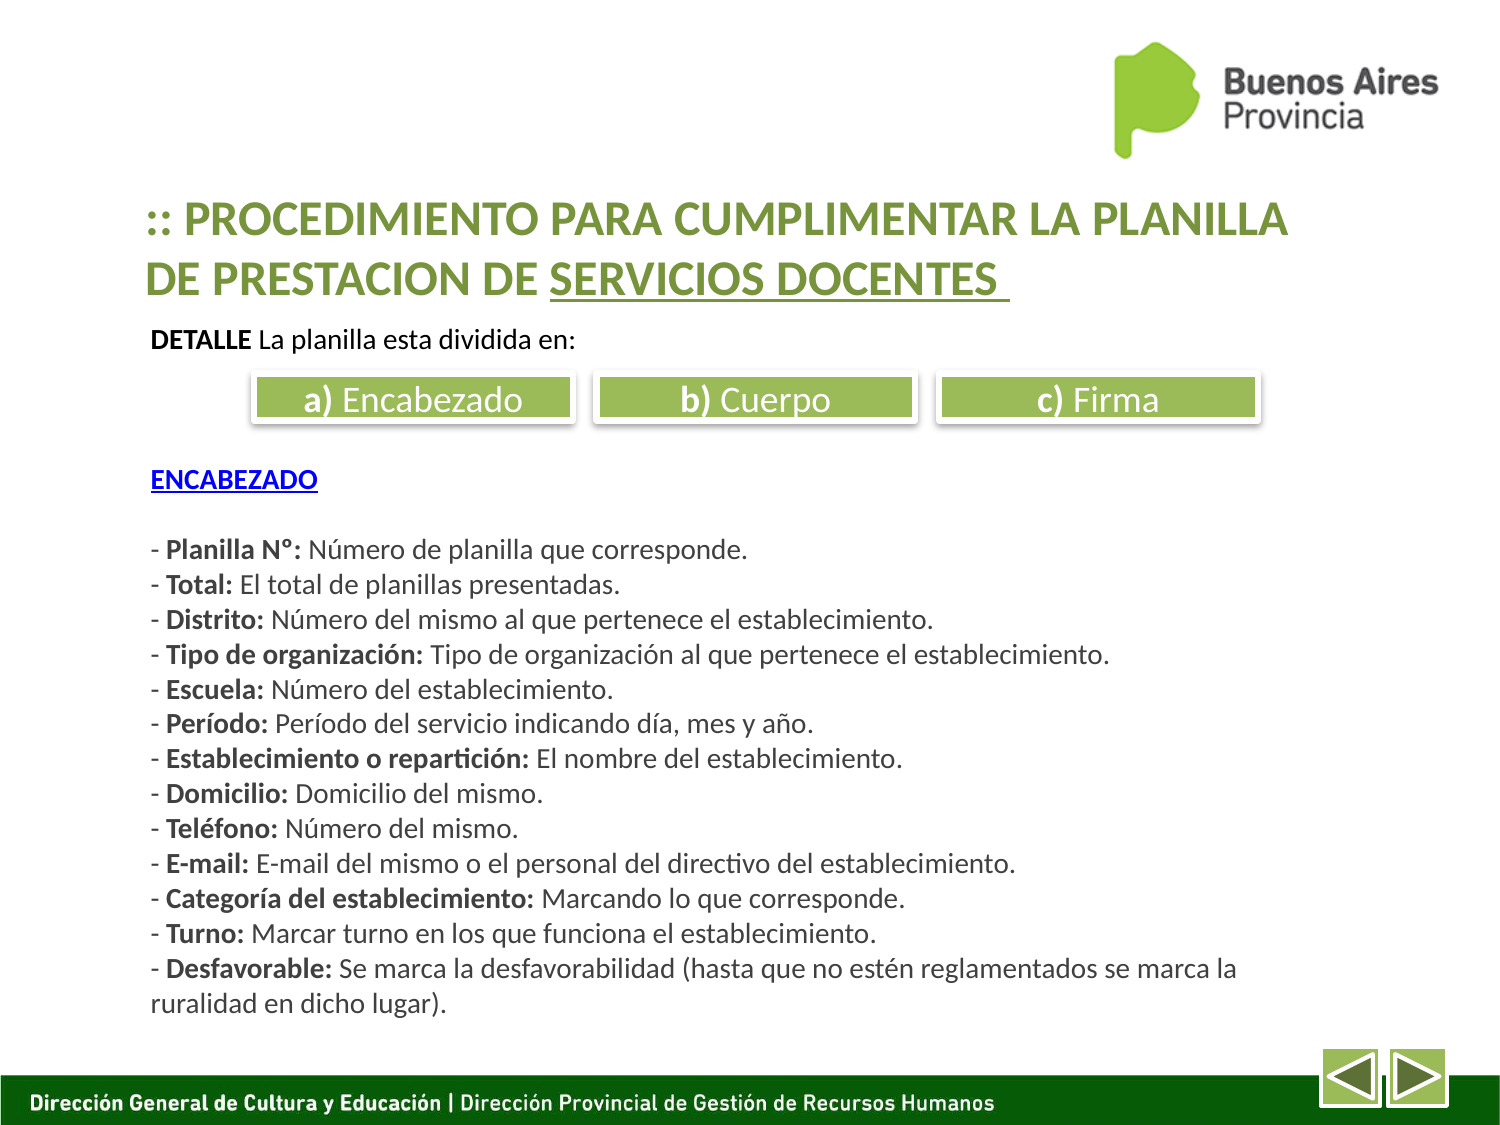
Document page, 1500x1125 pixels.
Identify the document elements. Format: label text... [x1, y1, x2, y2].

text_box [1319, 1045, 1382, 1073]
picture [0, 1074, 1500, 1125]
text_box [1386, 1045, 1449, 1073]
text_box b) Cuerpo [593, 370, 918, 424]
text_box :: PROCEDIMIENTO PARA CUMPLIMENTAR LA PLANILLA DE PRESTACION DE SERVICIOS DOCENTES [130, 178, 1305, 313]
text_box a) Encabezado [251, 370, 576, 424]
text_box DETALLE La planilla esta dividida en: ENCABEZADO - Planilla Nº: Número de planilla que corresponde. - Total: El total de planillas presentadas. - Distrito: Número del mismo al que pertenece el establecimiento. - Tipo de organización: Tipo de organización al que pertenece el establecimiento. - Escuela: Número del establecimiento. - Período: Período del servicio indicando día, mes y año. - Establecimiento o repartición: El nombre del establecimiento. - Domicilio: Domicilio del mismo. - Teléfono: Número del mismo. - E-mail: E-mail del mismo o el personal del directivo del establecimiento. - Categoría del establecimiento: Marcando lo que corresponde. - Turno: Marcar turno en los que funciona el establecimiento. - Desfavorable: Se marca la desfavorabilidad (hasta que no estén reglamentados se marca la ruralidad en dicho lugar). [135, 312, 1357, 1027]
picture [1104, 30, 1448, 169]
text_box c) Firma [936, 370, 1261, 424]
